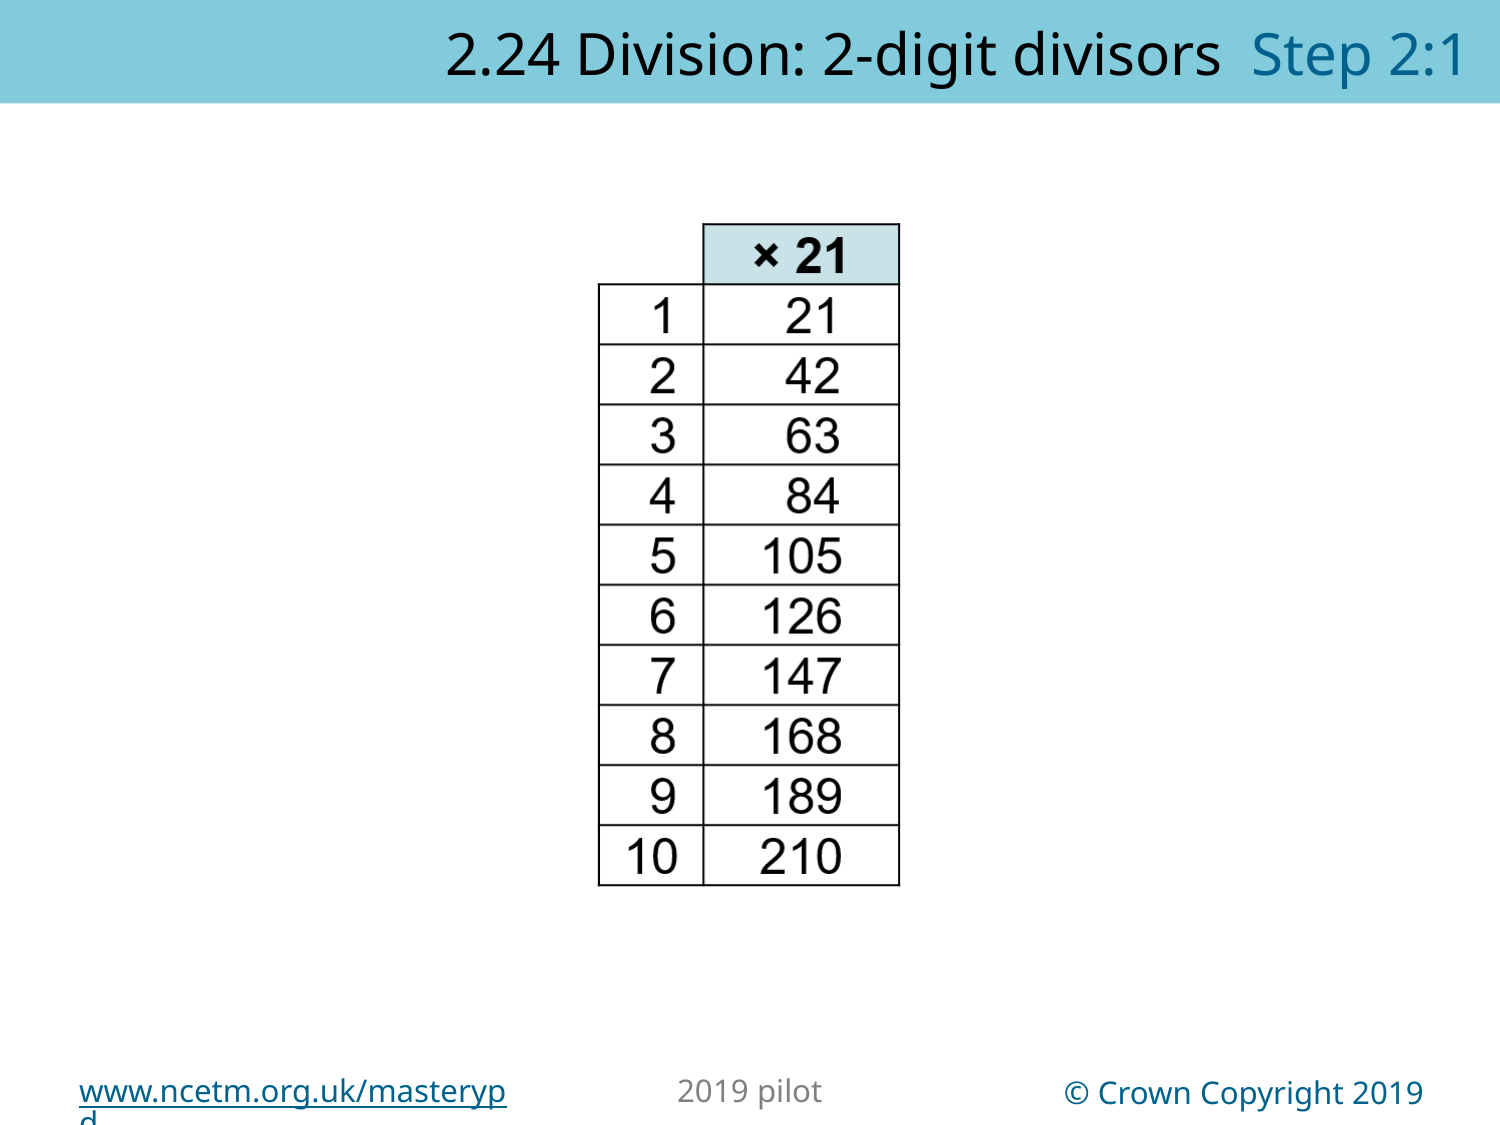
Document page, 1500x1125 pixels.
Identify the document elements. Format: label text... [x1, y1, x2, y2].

list 2.24 Division: 2-digit divisors Step 2:1 [0, 0, 1500, 104]
picture [597, 208, 903, 917]
